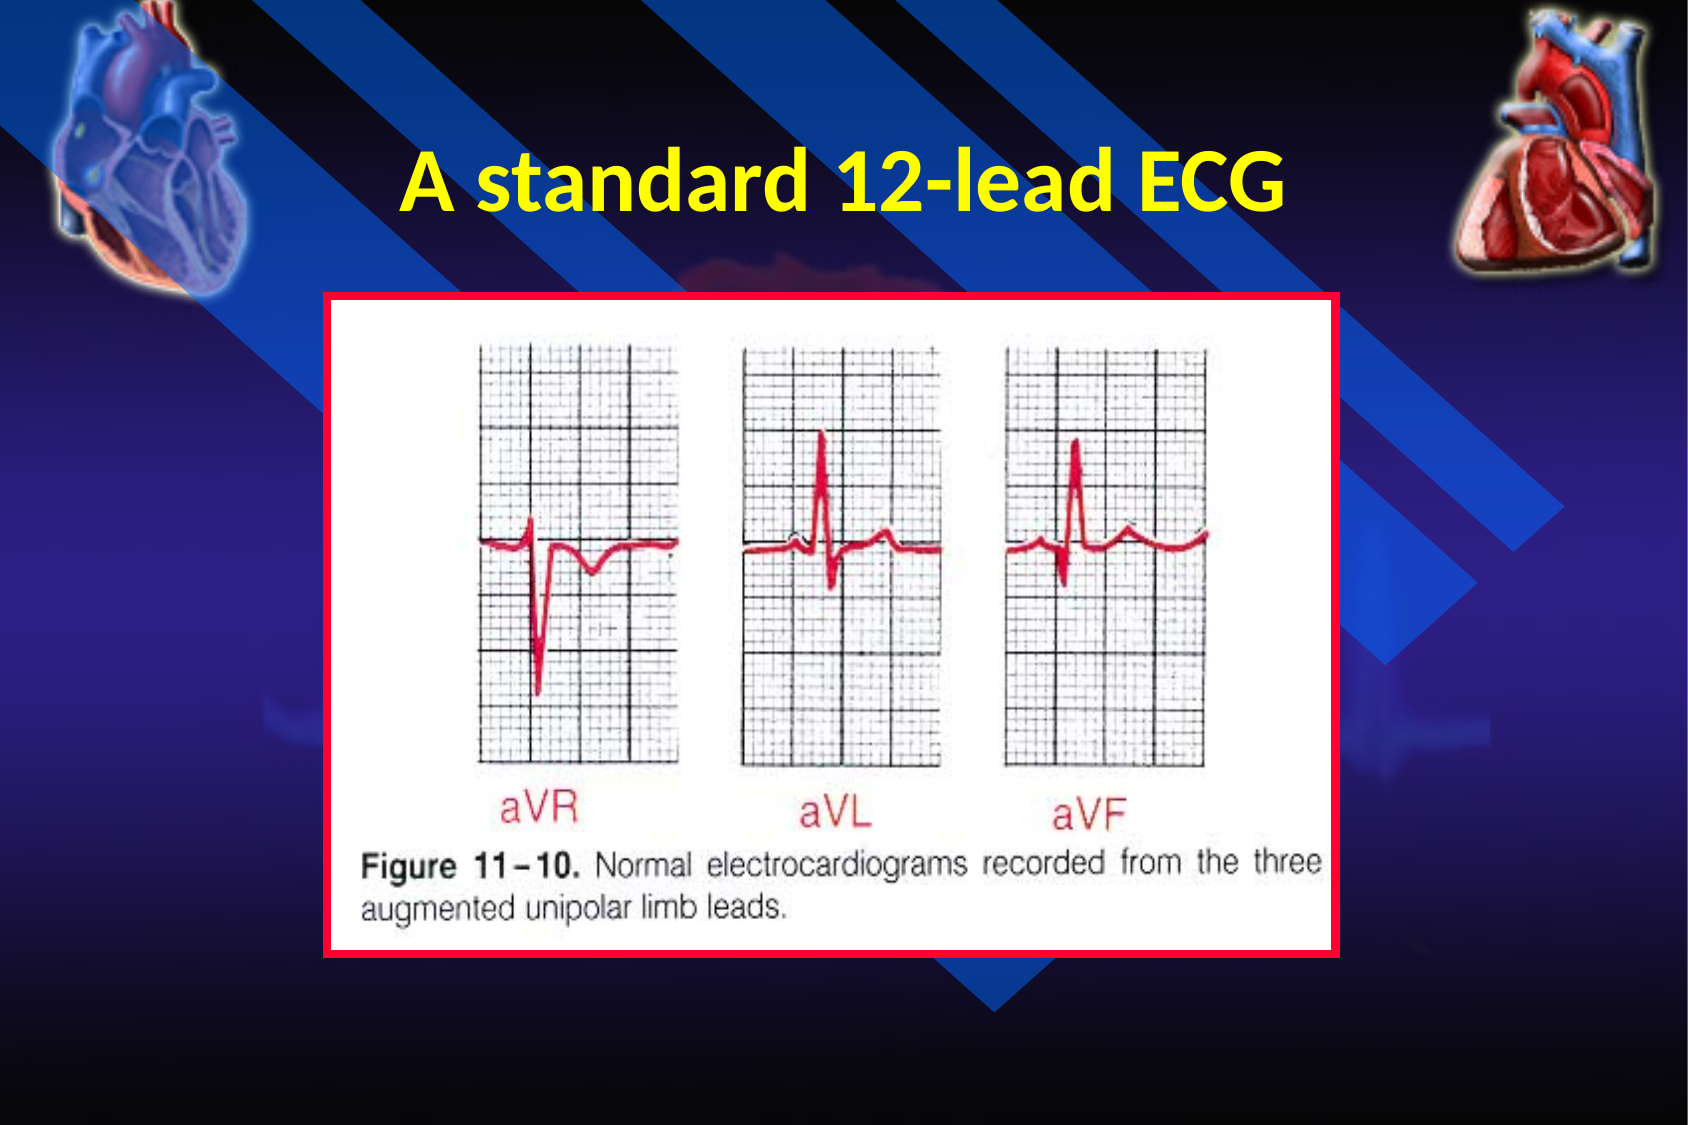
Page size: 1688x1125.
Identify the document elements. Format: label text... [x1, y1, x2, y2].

text_box A standard 12-lead ECG [0, 112, 1688, 238]
picture [1093, 238, 1221, 292]
picture [362, 0, 764, 112]
picture [330, 299, 1332, 951]
picture [827, 0, 1019, 112]
picture [402, 238, 577, 292]
picture [629, 238, 966, 292]
picture [999, 0, 1688, 112]
picture [135, 0, 376, 112]
picture [0, 238, 1688, 1125]
